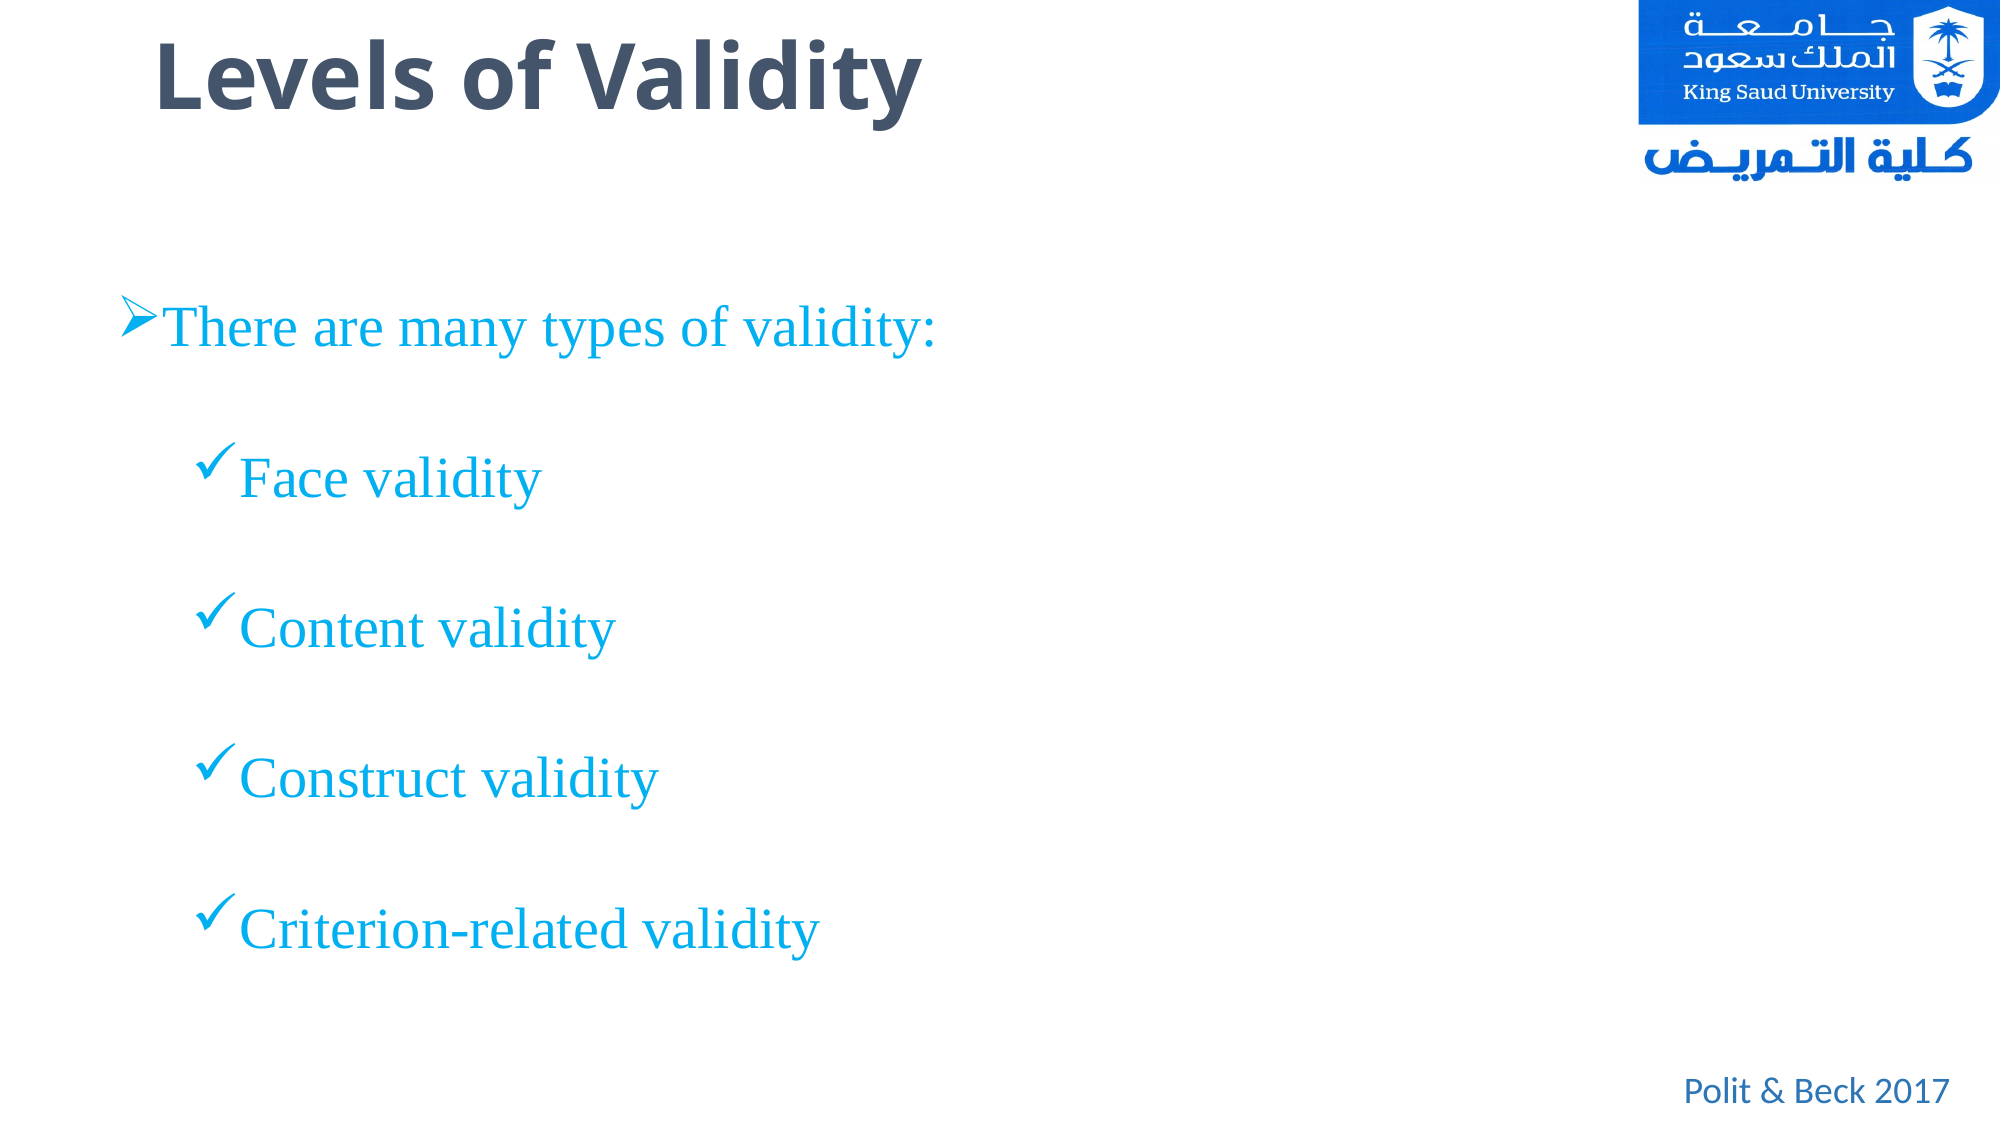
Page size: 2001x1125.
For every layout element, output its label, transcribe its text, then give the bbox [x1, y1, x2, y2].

title Levels of Validity [137, 11, 1638, 149]
text_box Polit & Beck 2017 [1668, 1058, 1966, 1118]
list There are many types of validity: Face validity Content validity Construct validity Criterion-related validity [101, 210, 1899, 1032]
picture [1638, 0, 2000, 185]
